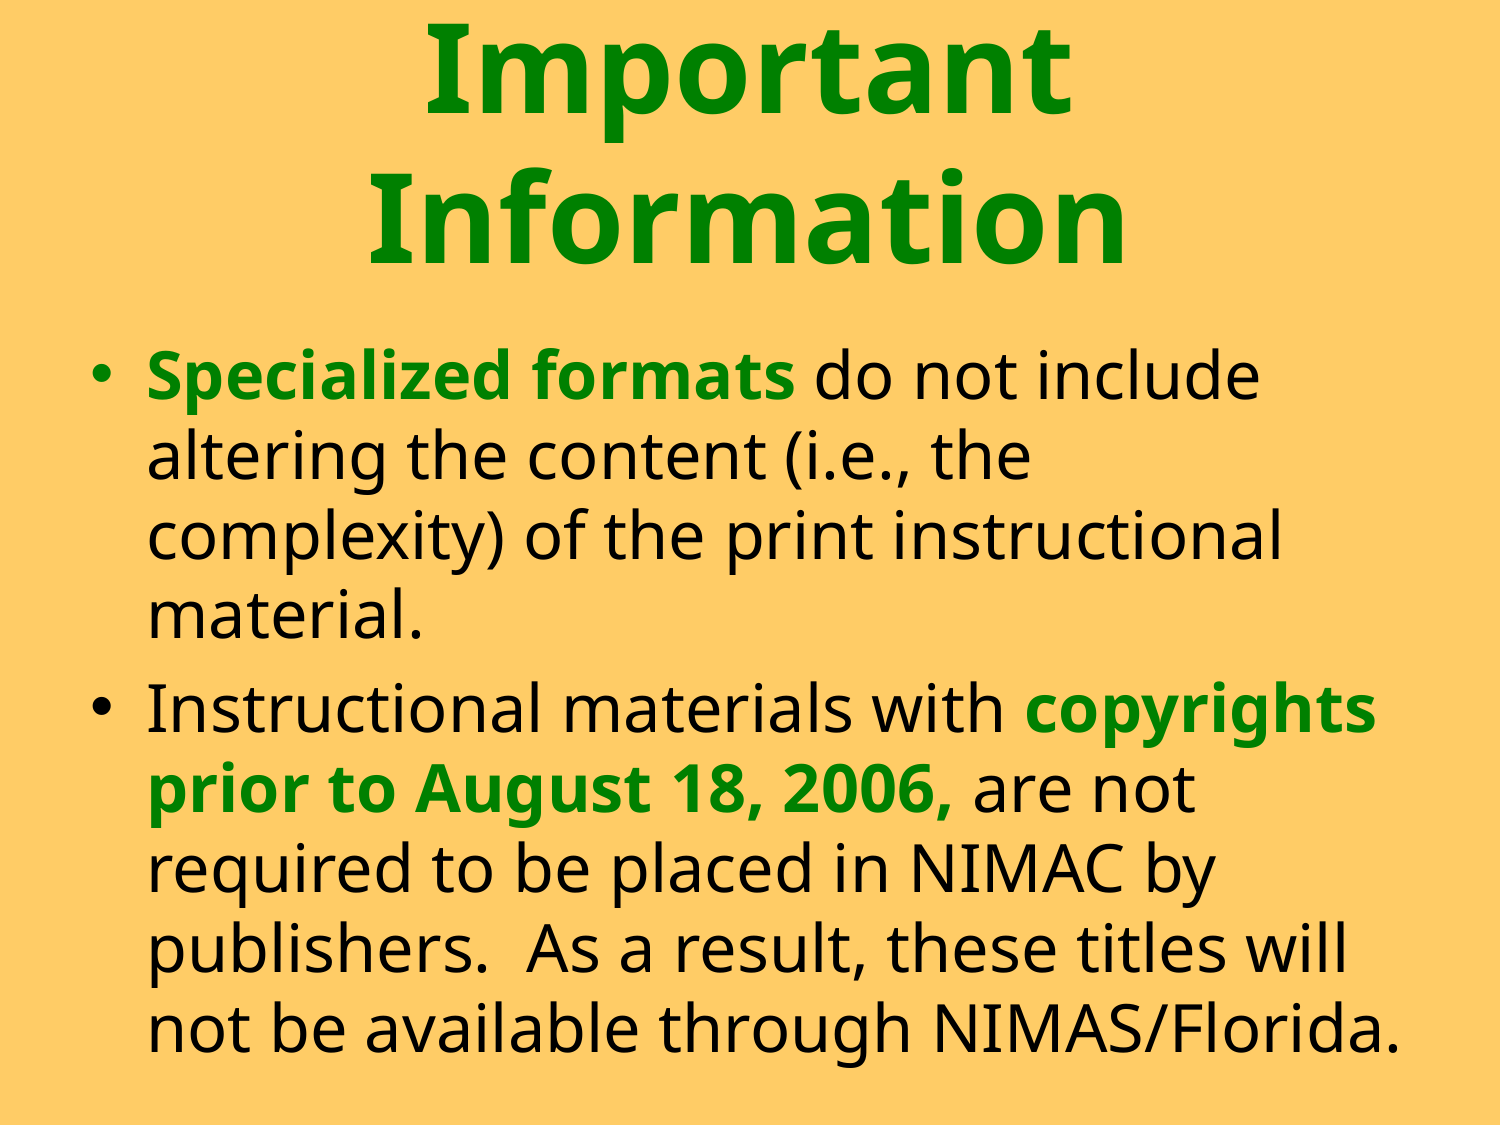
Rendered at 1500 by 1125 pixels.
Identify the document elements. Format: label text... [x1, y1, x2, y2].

title Important Information [74, 44, 1426, 233]
list Specialized formats do not include altering the content (i.e., the complexity) of the print instructional material. Instructional materials with copyrights prior to August 18, 2006, are not required to be placed in NIMAC by publishers. As a result, these titles will not be available through NIMAS/Florida. [74, 324, 1426, 1018]
